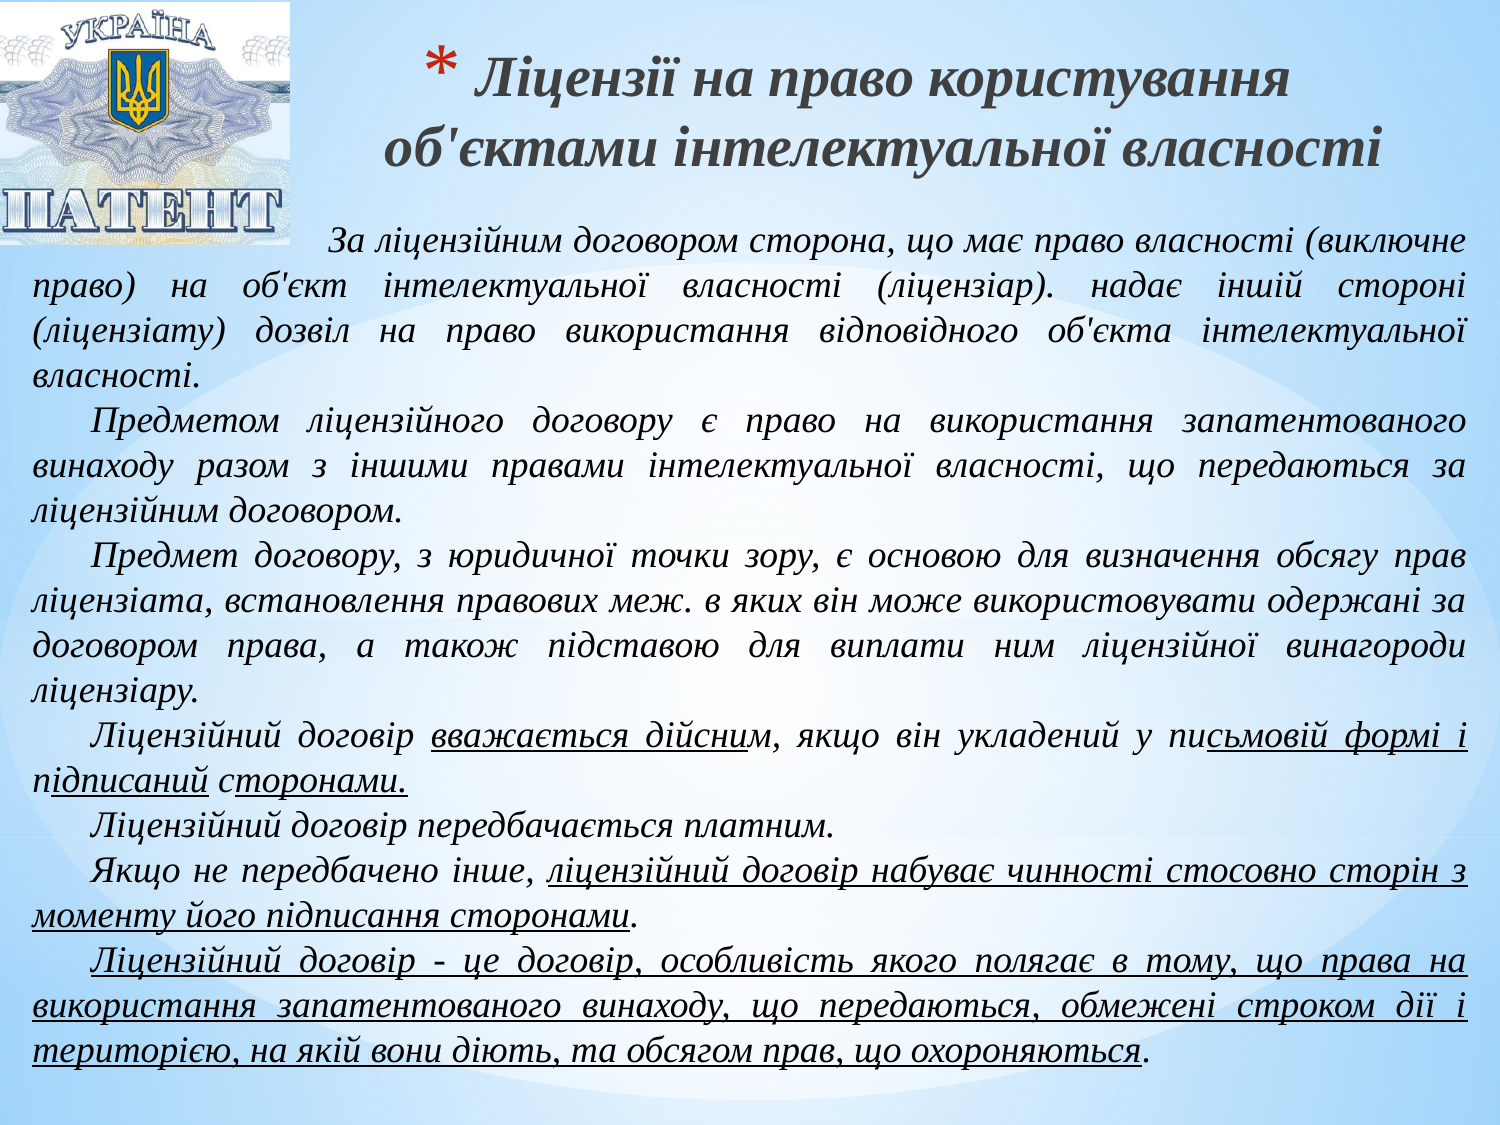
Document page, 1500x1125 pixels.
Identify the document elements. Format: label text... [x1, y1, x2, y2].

text_box За ліцензійним договором сторона, що має право власності (виключне право) на об'єкт інтелектуальної власності (ліцензіар). надає іншій стороні (ліцензіату) дозвіл на право використання відповідного об'єкта інтелектуальної власності. Предметом ліцензійного договору є право на використання запатентованого винаходу разом з іншими правами інтелектуальної власності, що передаються за ліцензійним договором. Предмет договору, з юридичної точки зору, є основою для визначення обсягу прав ліцензіата, встановлення правових меж. в яких він може використовувати одержані за договором права, а також підставою для виплати ним ліцензійної винагороди ліцензіару. Ліцензійний договір вважається дійсним, якщо він укладений у письмовій формі і підписаний сторонами. Ліцензійний договір передбачається платним. Якщо не передбачено інше, ліцензійний договір набуває чинності стосовно сторін з моменту його підписання сторонами. Ліцензійний договір - це договір, особливість якого полягає в тому, що права на використання запатентованого винаходу, що передаються, обмежені строком дії і територією, на якій вони діють, та обсягом прав, що охороняються. [17, 208, 1483, 1078]
text_box Ліцензії на право користування об'єктами інтелектуальної власності [295, 30, 1427, 208]
picture [0, 2, 290, 245]
